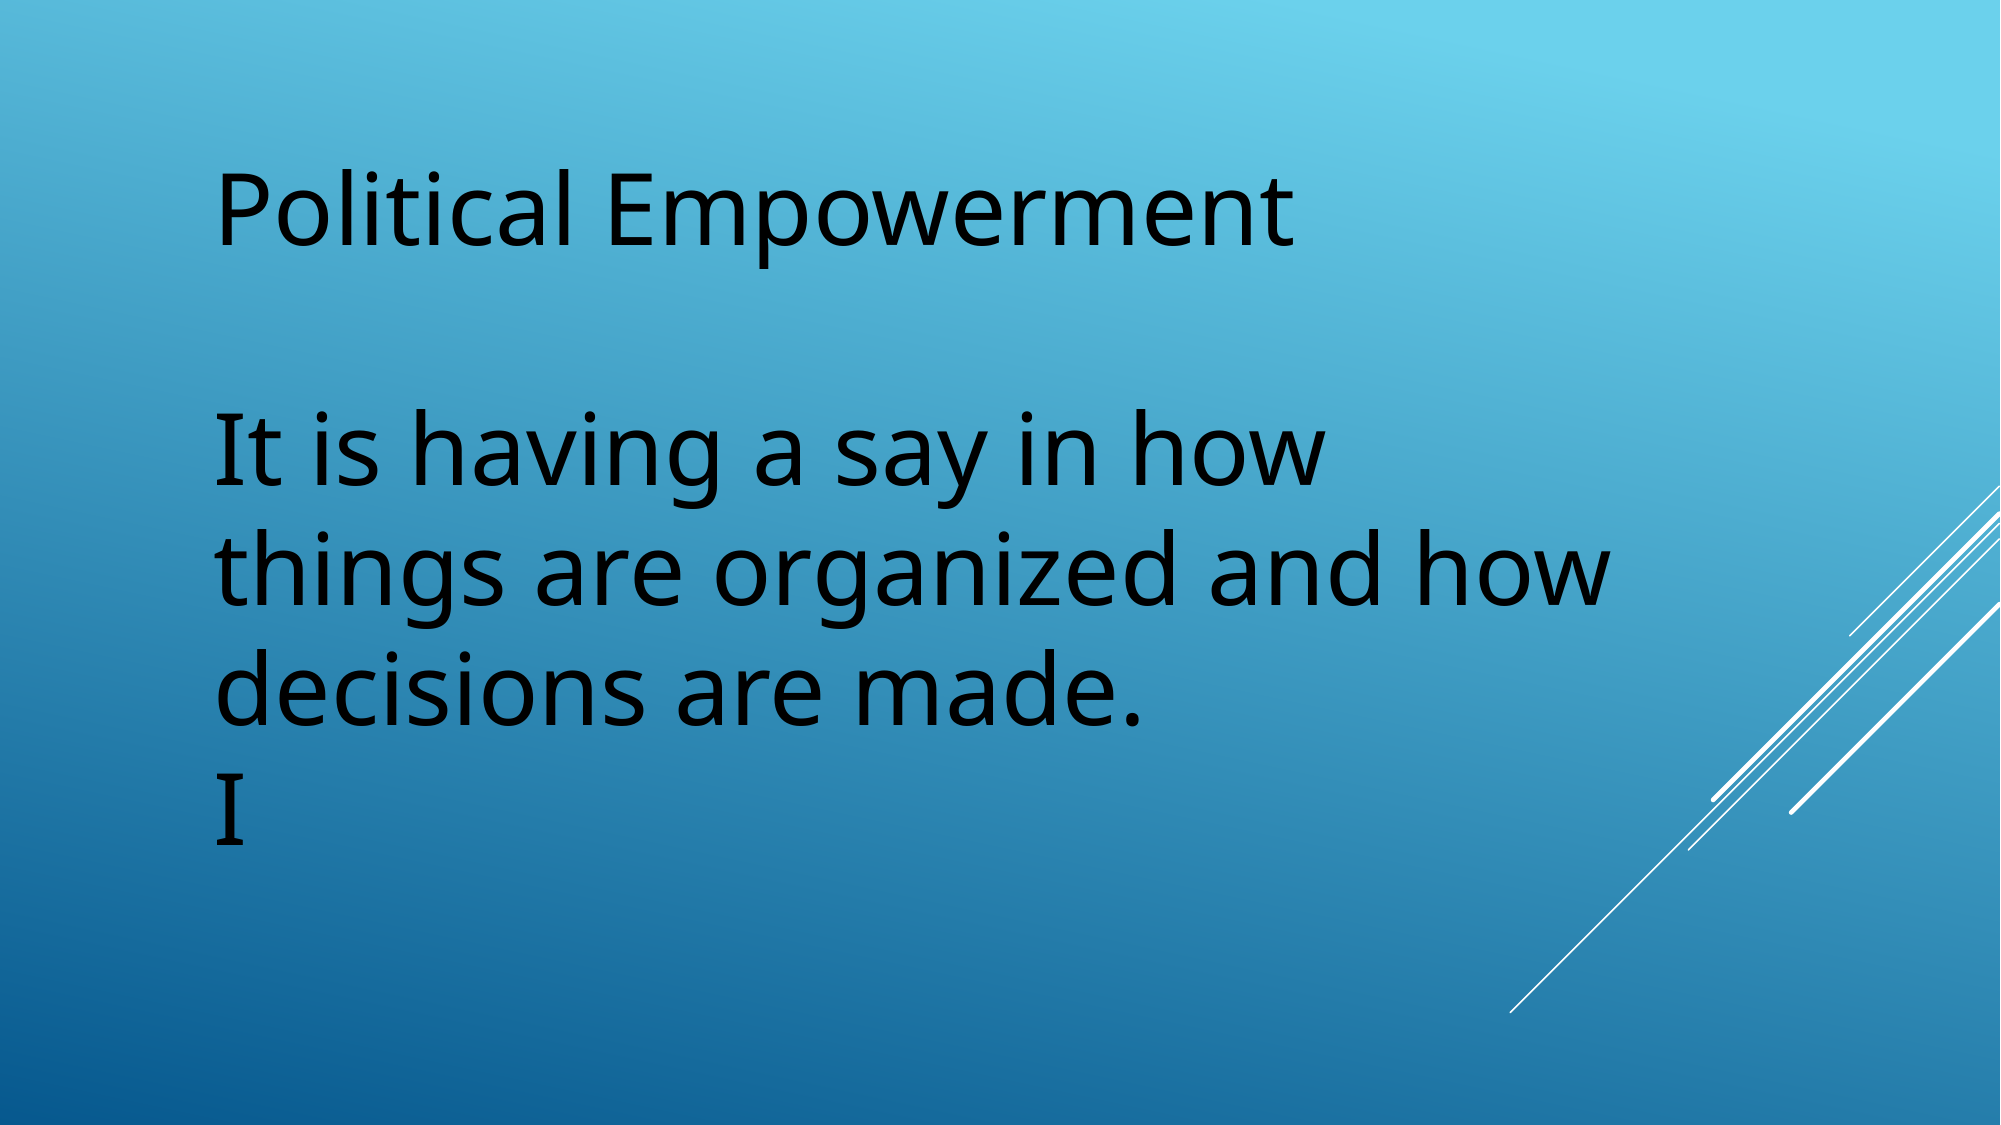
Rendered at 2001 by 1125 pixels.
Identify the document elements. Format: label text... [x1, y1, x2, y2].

text_box Political Empowerment It is having a say in how things are organized and how decisions are made. I [198, 138, 1646, 873]
